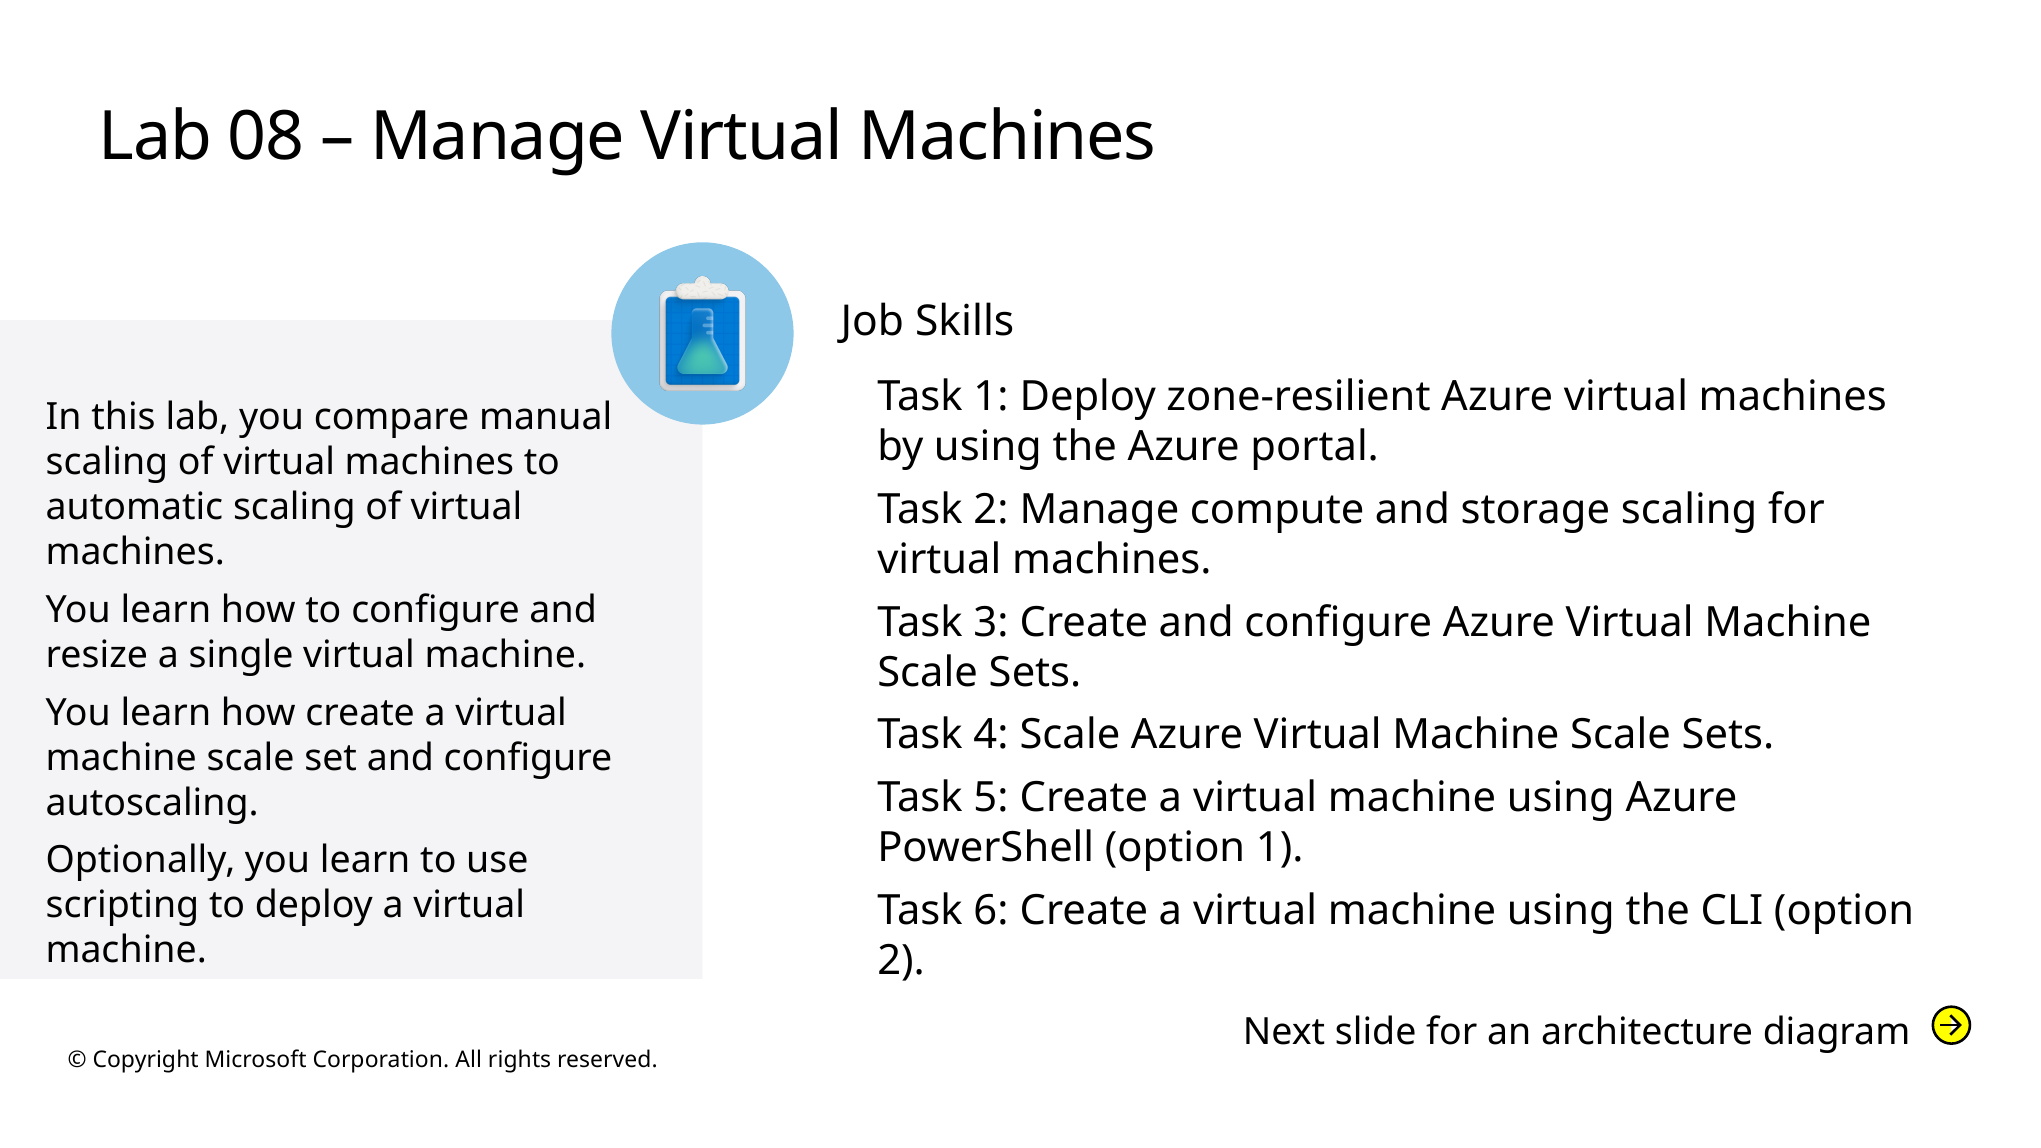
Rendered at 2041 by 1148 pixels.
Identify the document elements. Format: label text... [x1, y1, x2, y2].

picture [645, 276, 760, 391]
text_box [1932, 1006, 1970, 1044]
text_box In this lab, you compare manual scaling of virtual machines to automatic scaling of virtual machines. You learn how to configure and resize a single virtual machine. You learn how create a virtual machine scale set and configure autoscaling. Optionally, you learn to use scripting to deploy a virtual machine. [45, 391, 680, 971]
text_box Job Skills [825, 285, 1846, 351]
text_box Next slide for an architecture diagram [1242, 1006, 1920, 1052]
text_box Task 1: Deploy zone-resilient Azure virtual machines by using the Azure portal. Task 2: Manage compute and storage scaling for virtual machines. Task 3: Create and configure Azure Virtual Machine Scale Sets. Task 4: Scale Azure Virtual Machine Scale Sets. Task 5: Create a virtual machine using Azure PowerShell (option 1). Task 6: Create a virtual machine using the CLI (option 2). [847, 346, 1949, 963]
title Lab 08 – Manage Virtual Machines [98, 86, 2019, 169]
